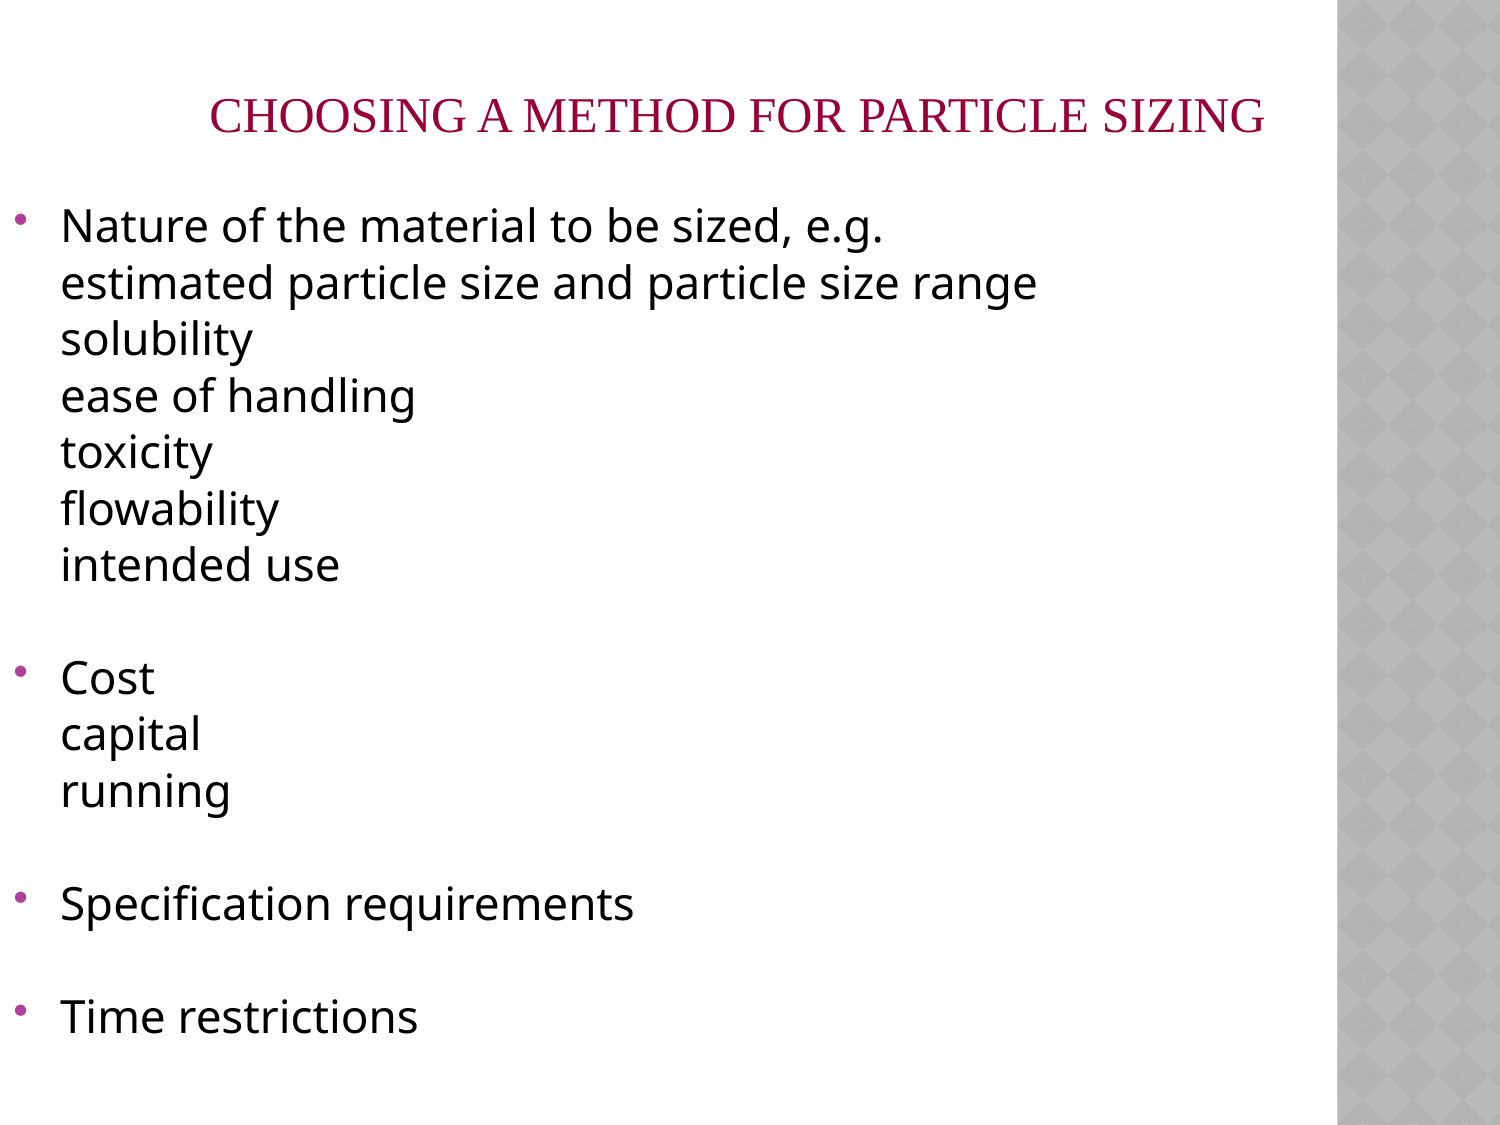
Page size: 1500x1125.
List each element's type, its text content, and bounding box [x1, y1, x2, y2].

text_box Nature of the material to be sized, e.g. estimated particle size and particle size range solubility ease of handling toxicity flowability intended use Cost capital running Specification requirements Time restrictions [0, 200, 1425, 1050]
text_box Choosing a method for particle sizing [62, 74, 1413, 182]
